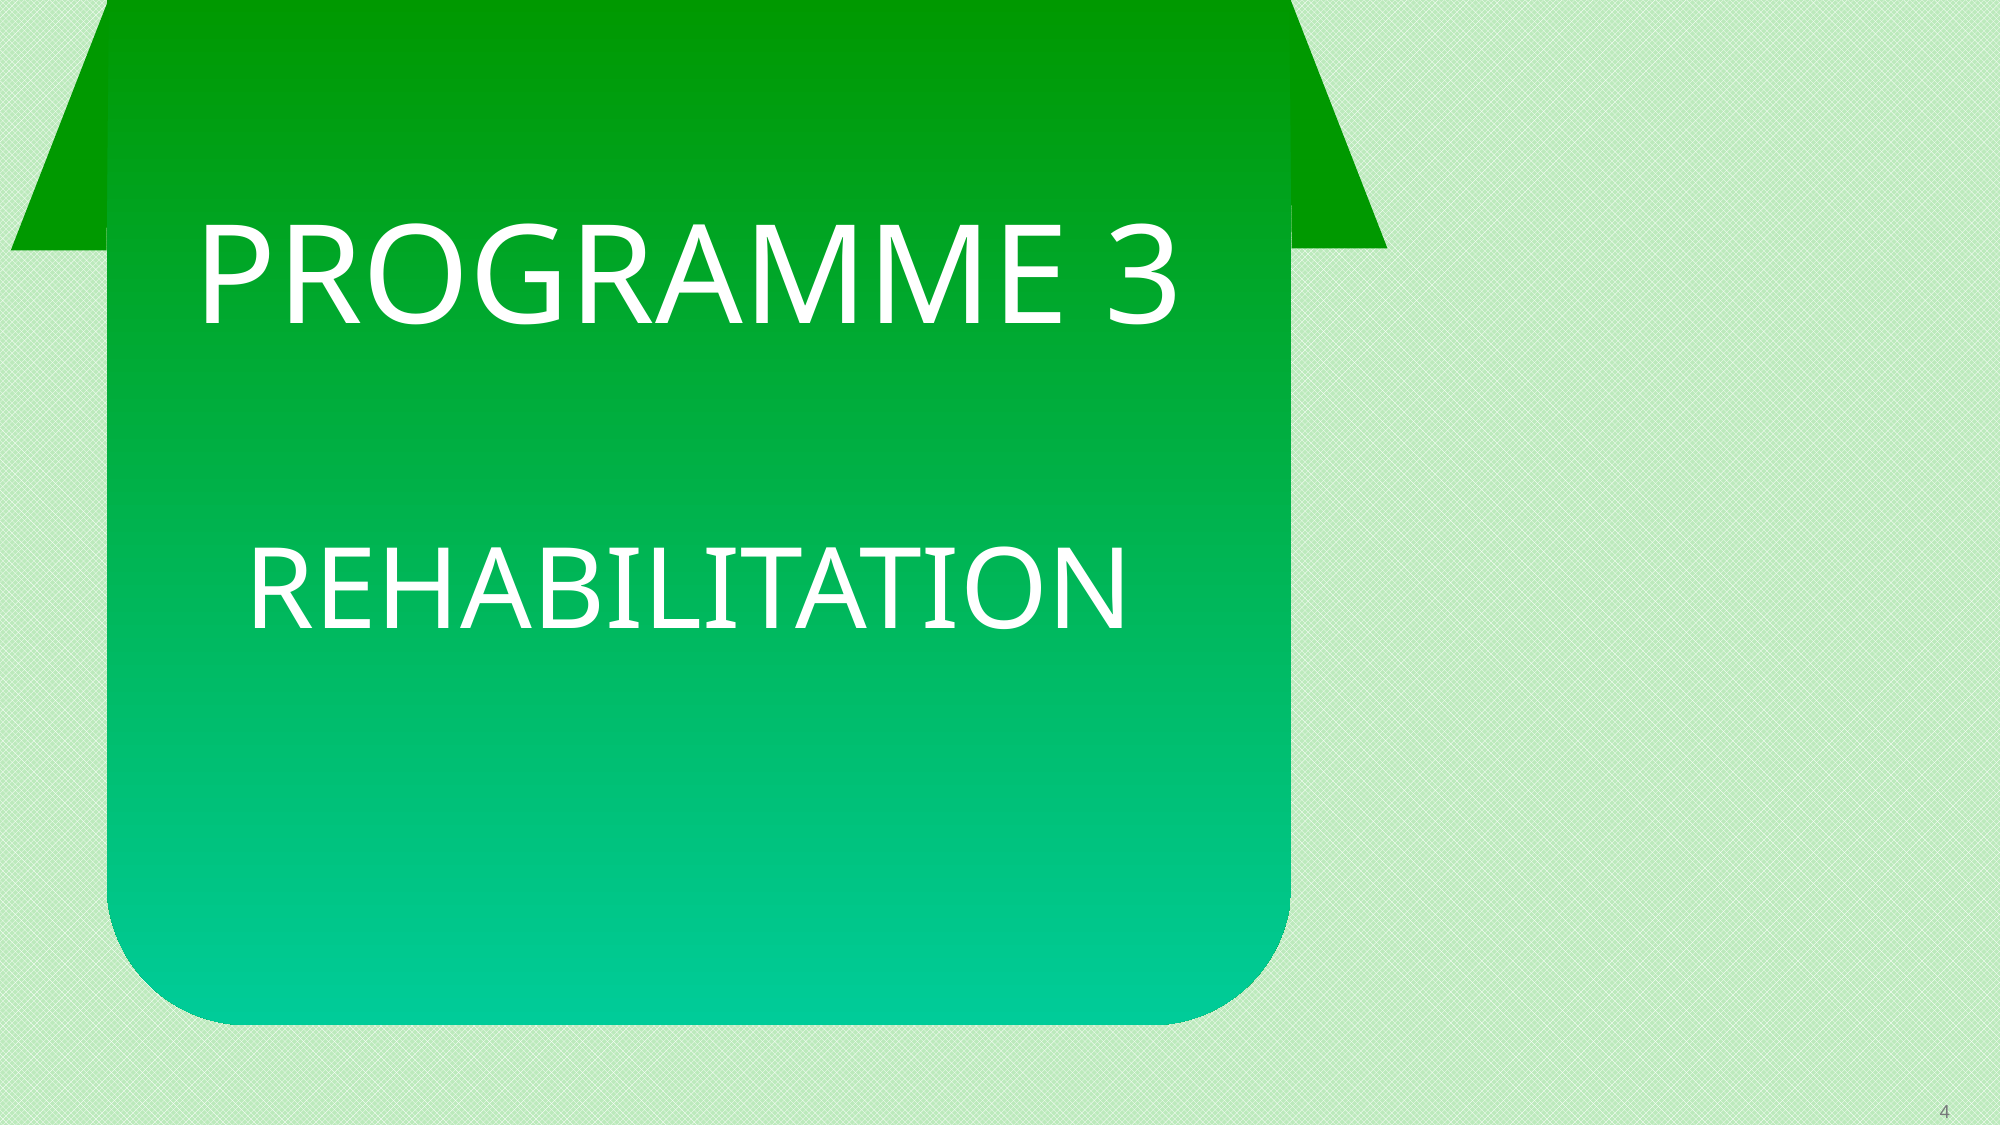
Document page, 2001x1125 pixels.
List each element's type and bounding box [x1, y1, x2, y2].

text_box [10, 0, 1388, 1026]
